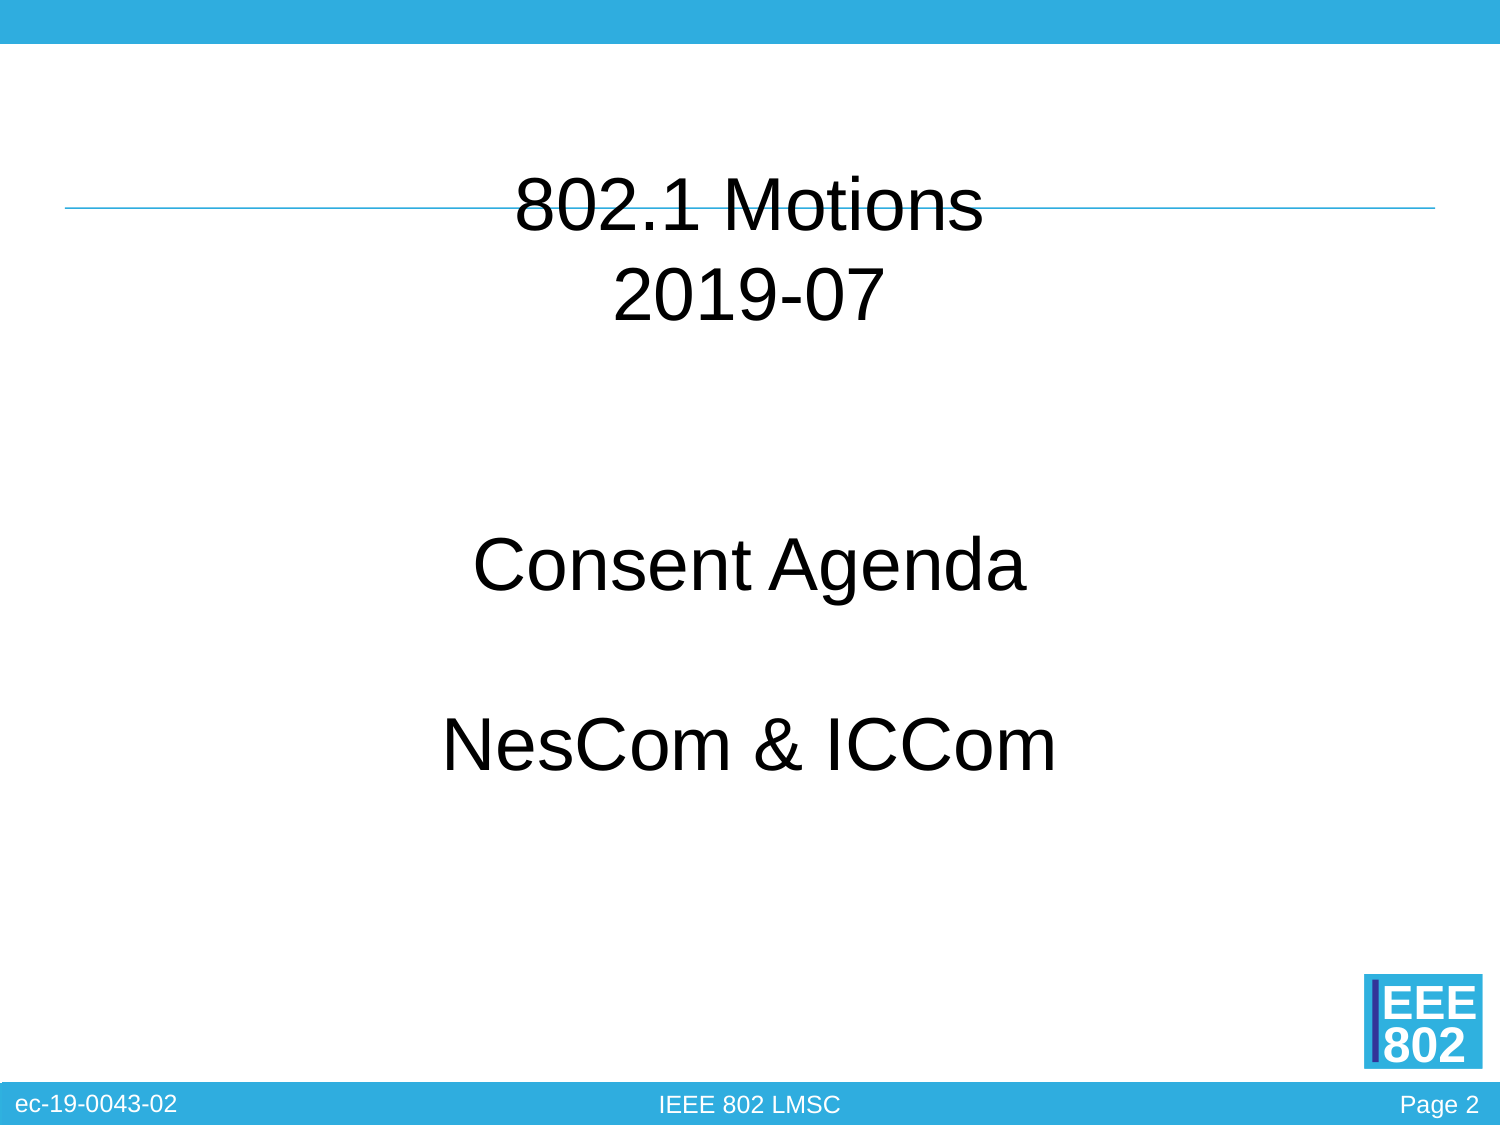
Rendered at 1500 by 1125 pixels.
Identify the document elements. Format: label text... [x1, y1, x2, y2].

title 802.1 Motions 2019-07 Consent Agenda NesCom & ICCom [112, 349, 1388, 591]
